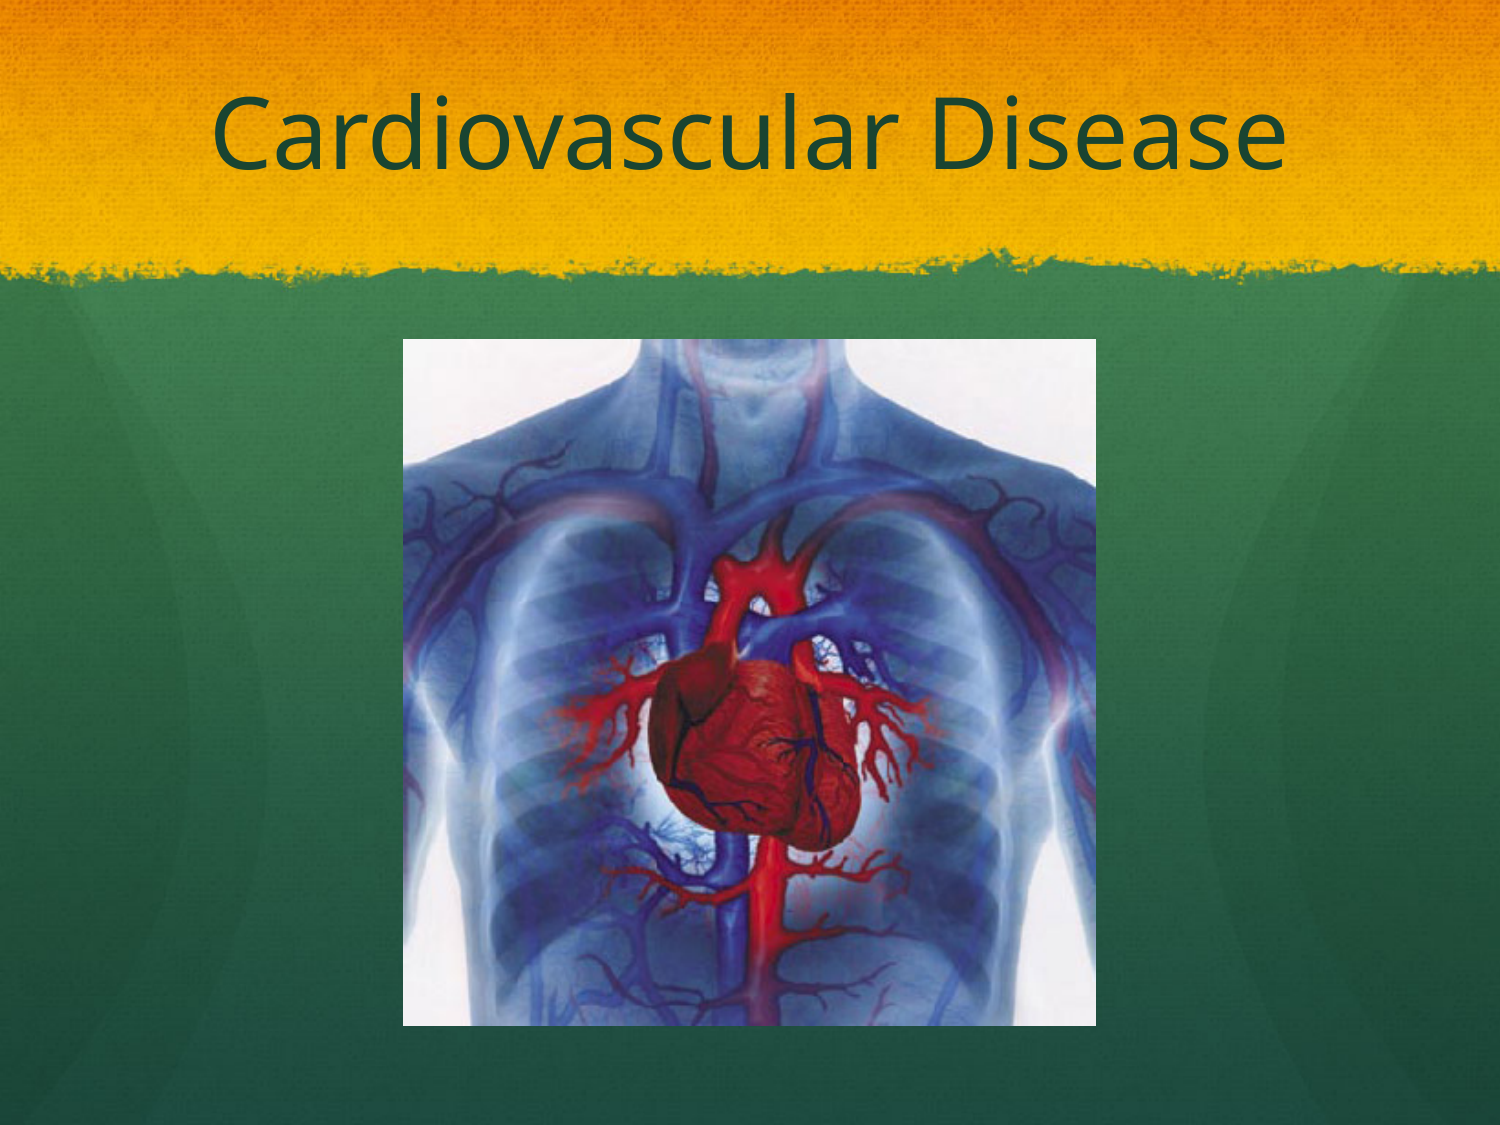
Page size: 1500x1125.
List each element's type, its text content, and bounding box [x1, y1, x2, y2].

picture [0, 0, 1500, 1125]
title Cardiovascular Disease [125, 13, 1375, 246]
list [124, 339, 1375, 1027]
